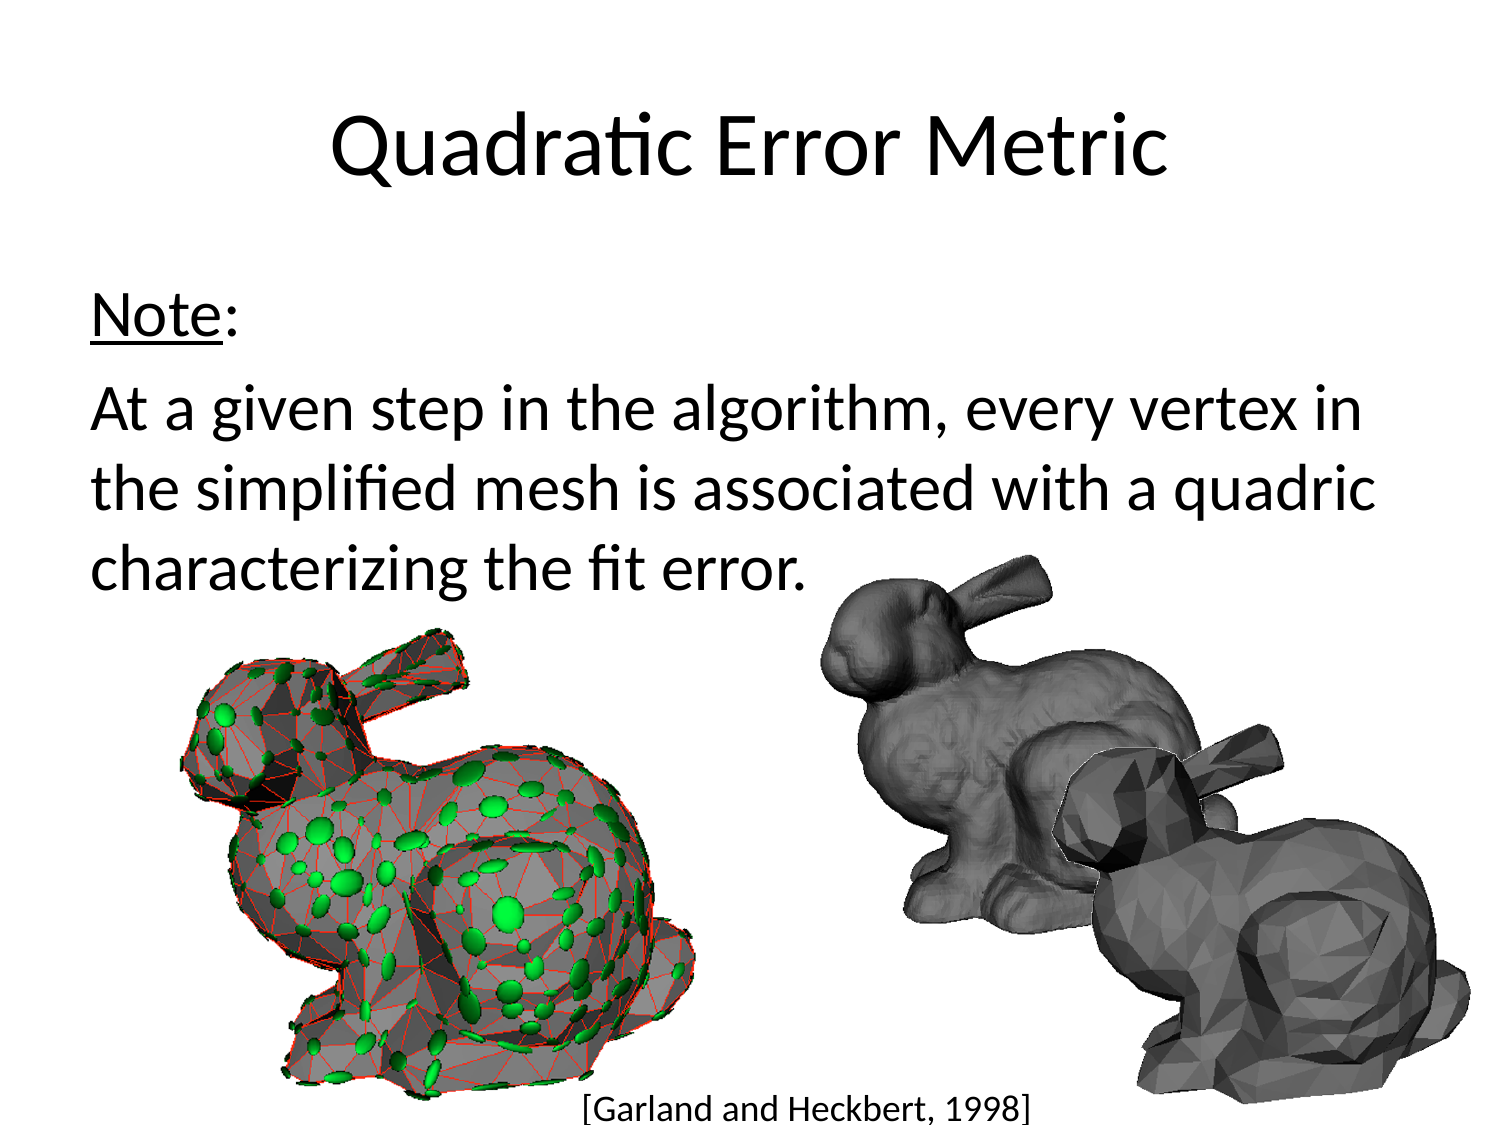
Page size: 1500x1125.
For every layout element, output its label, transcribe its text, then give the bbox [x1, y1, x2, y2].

list Note: At a given step in the algorithm, every vertex in the simplified mesh is associated with a quadric characterizing the fit error. [75, 262, 1425, 1125]
text_box [Garland and Heckbert, 1998] [566, 1076, 1048, 1125]
picture [812, 549, 1476, 1113]
picture [174, 624, 701, 1106]
title Quadratic Error Metric [75, 45, 1425, 233]
